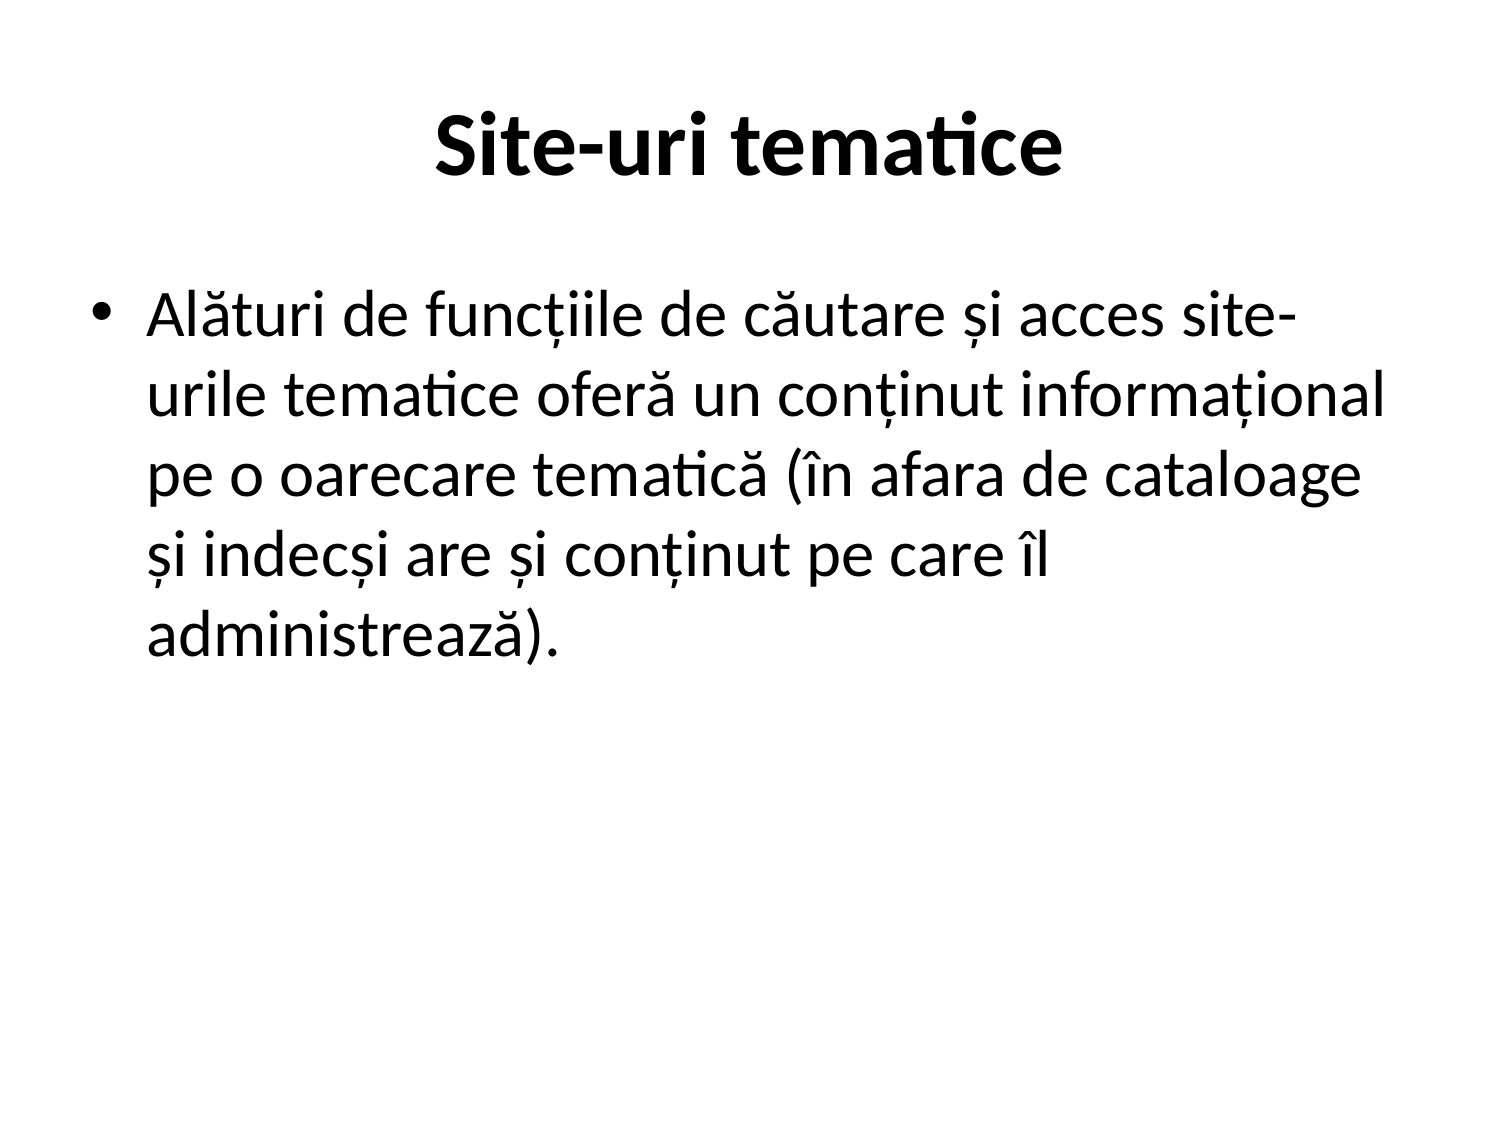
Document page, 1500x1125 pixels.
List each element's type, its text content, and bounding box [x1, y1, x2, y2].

list Alături de funcțiile de căutare și acces site-urile tematice oferă un conținut informațional pe o oarecare tematică (în afara de cataloage și indecși are și conținut pe care îl administrează). [75, 262, 1425, 1005]
title Site-uri tematice [75, 45, 1425, 233]
